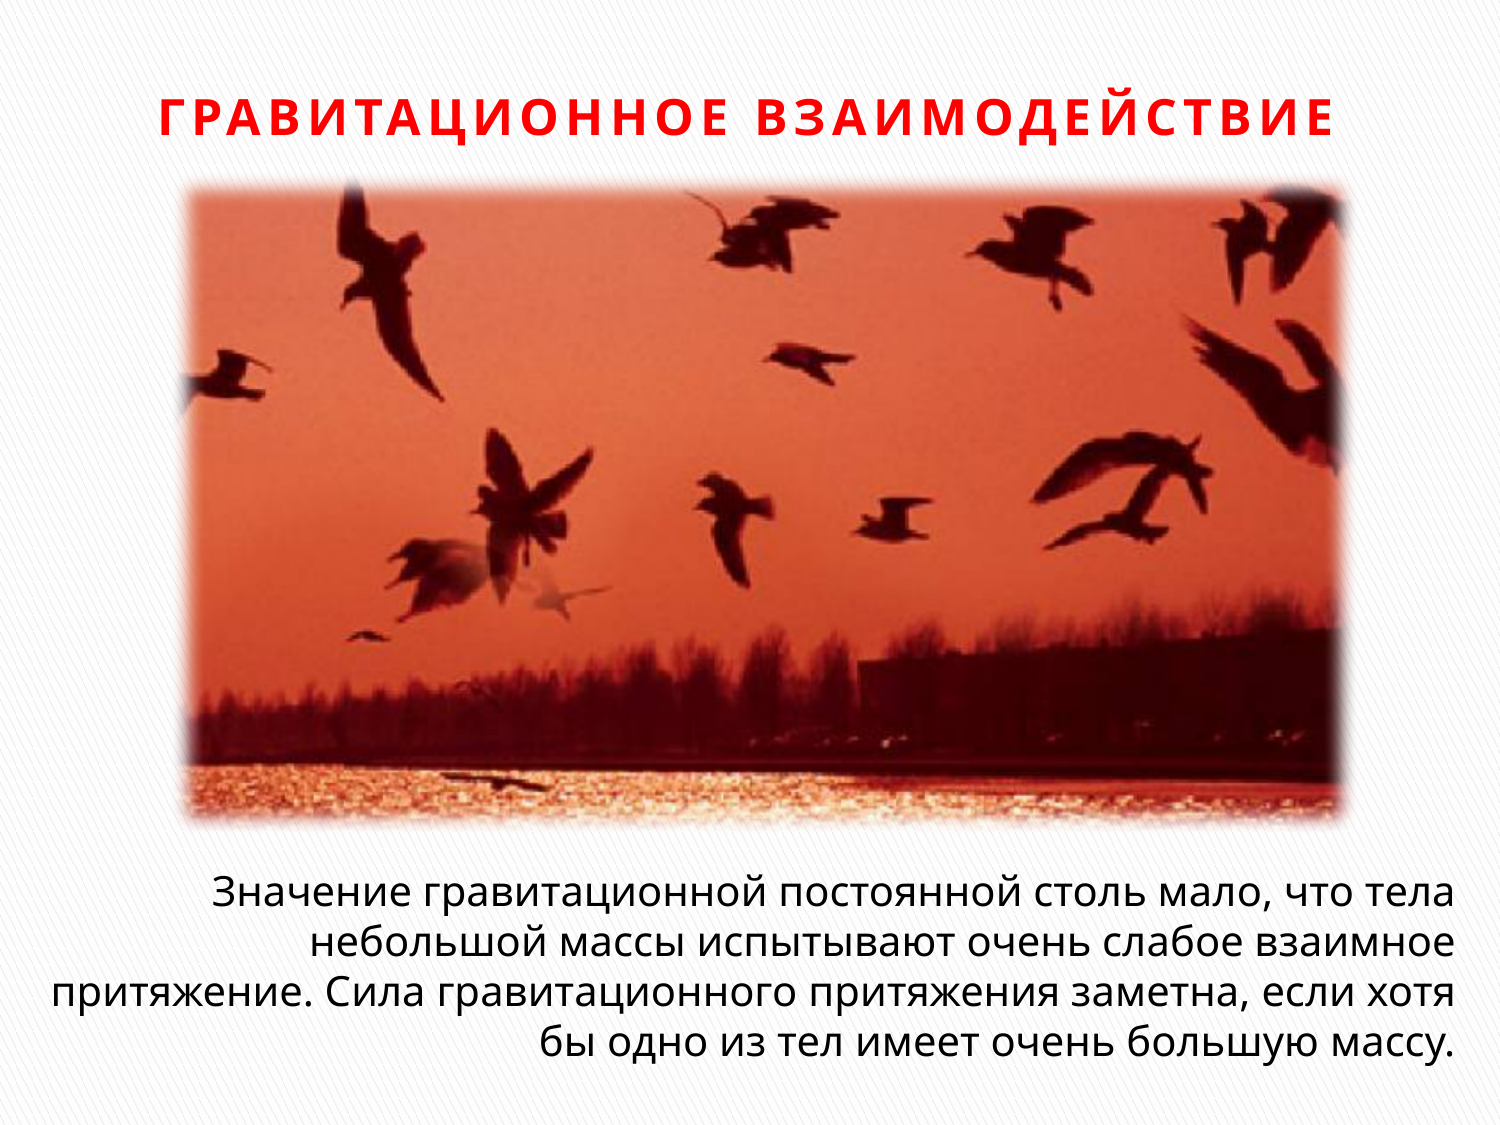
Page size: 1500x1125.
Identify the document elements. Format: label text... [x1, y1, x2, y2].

text_box ГРАВИТАЦИОННОЕ ВЗАИМОДЕЙСТВИЕ [127, 78, 1365, 154]
title Значение гравитационной постоянной столь мало, что тела небольшой массы испытывают очень слабое взаимное притяжение. Сила гравитационного притяжения заметна, если хотя бы одно из тел имеет очень большую массу. [29, 857, 1471, 1106]
picture [170, 172, 1358, 836]
